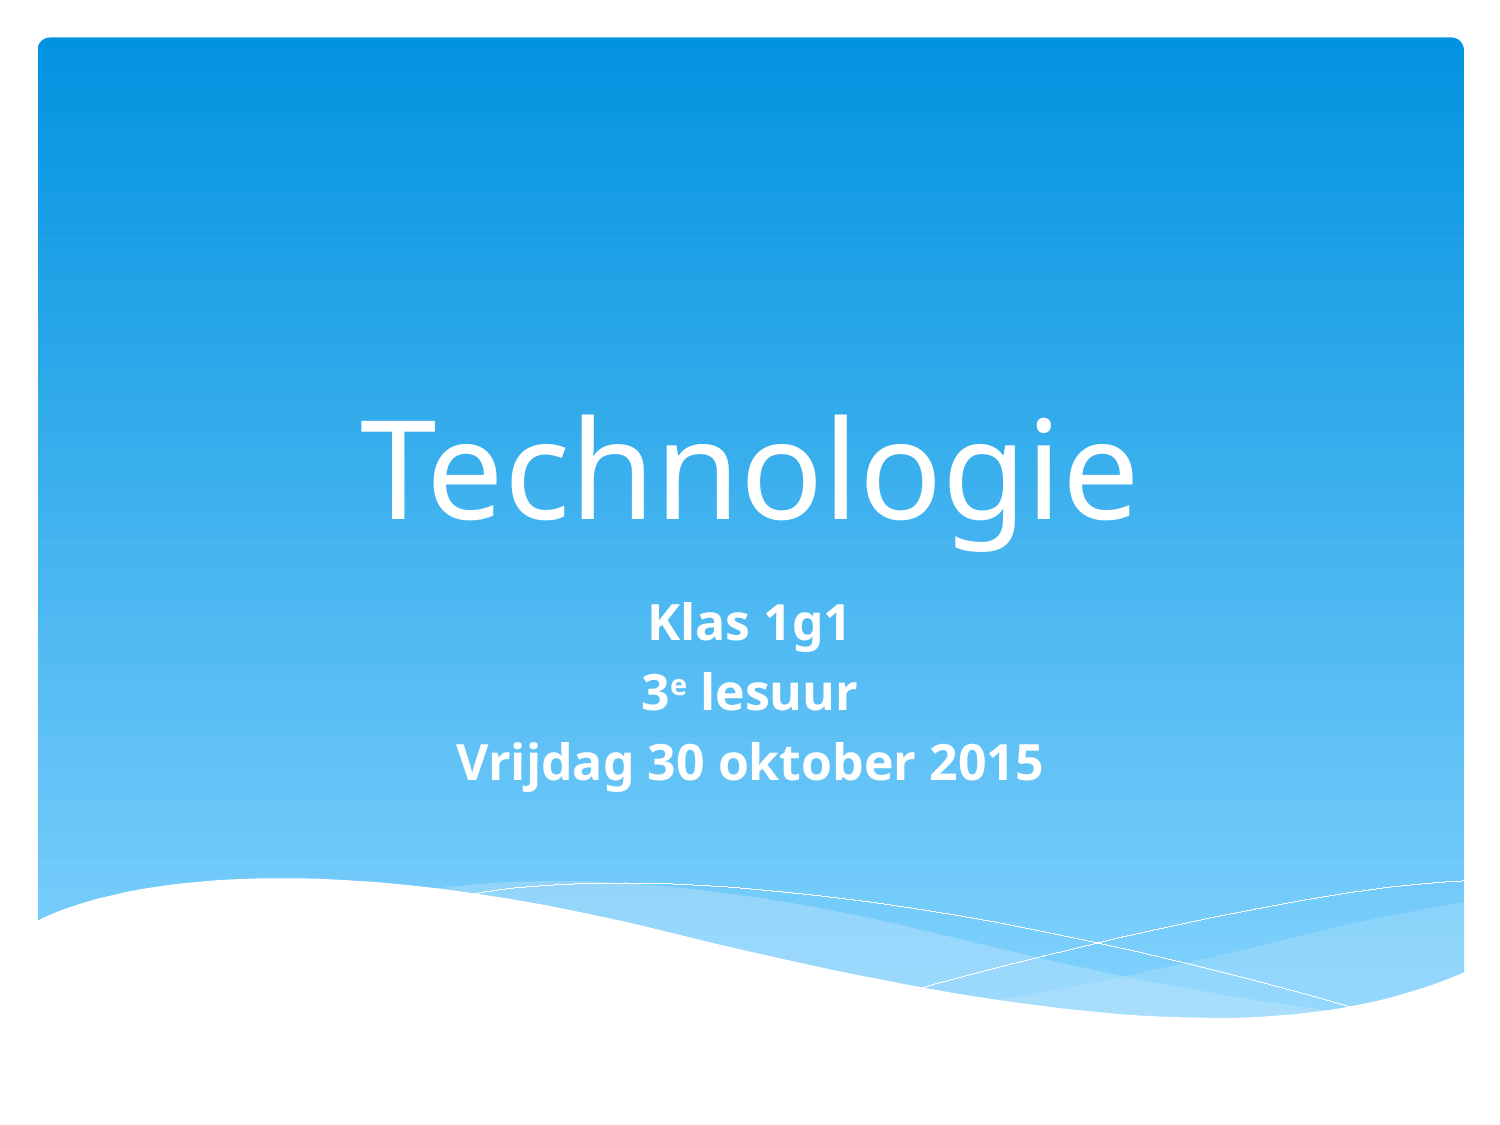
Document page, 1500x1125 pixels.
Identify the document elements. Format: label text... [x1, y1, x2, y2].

subtitle Klas 1g1 3e lesuur Vrijdag 30 oktober 2015 [225, 583, 1275, 825]
title Technologie [112, 262, 1388, 555]
